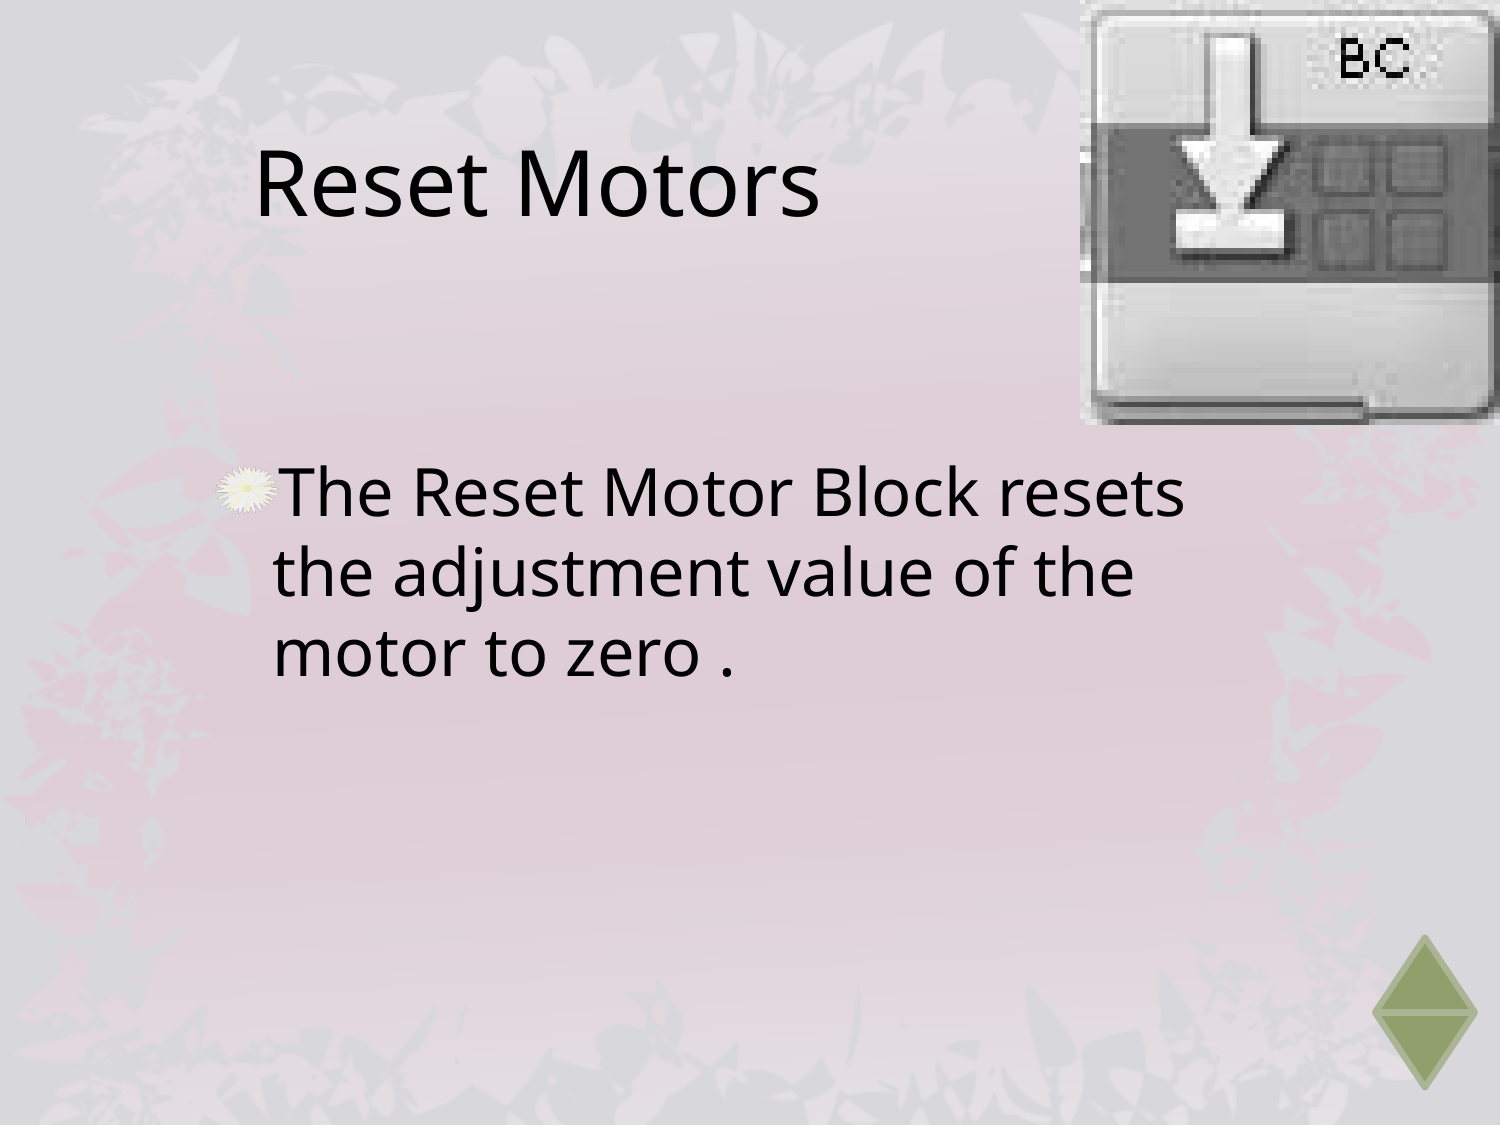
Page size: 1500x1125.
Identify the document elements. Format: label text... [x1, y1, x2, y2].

picture [0, 0, 1500, 1125]
text_box Reset Motors [237, 50, 1080, 309]
list The Reset Motor Block resets the adjustment value of the motor to zero . [200, 324, 1252, 1005]
text_box [1372, 934, 1478, 1091]
